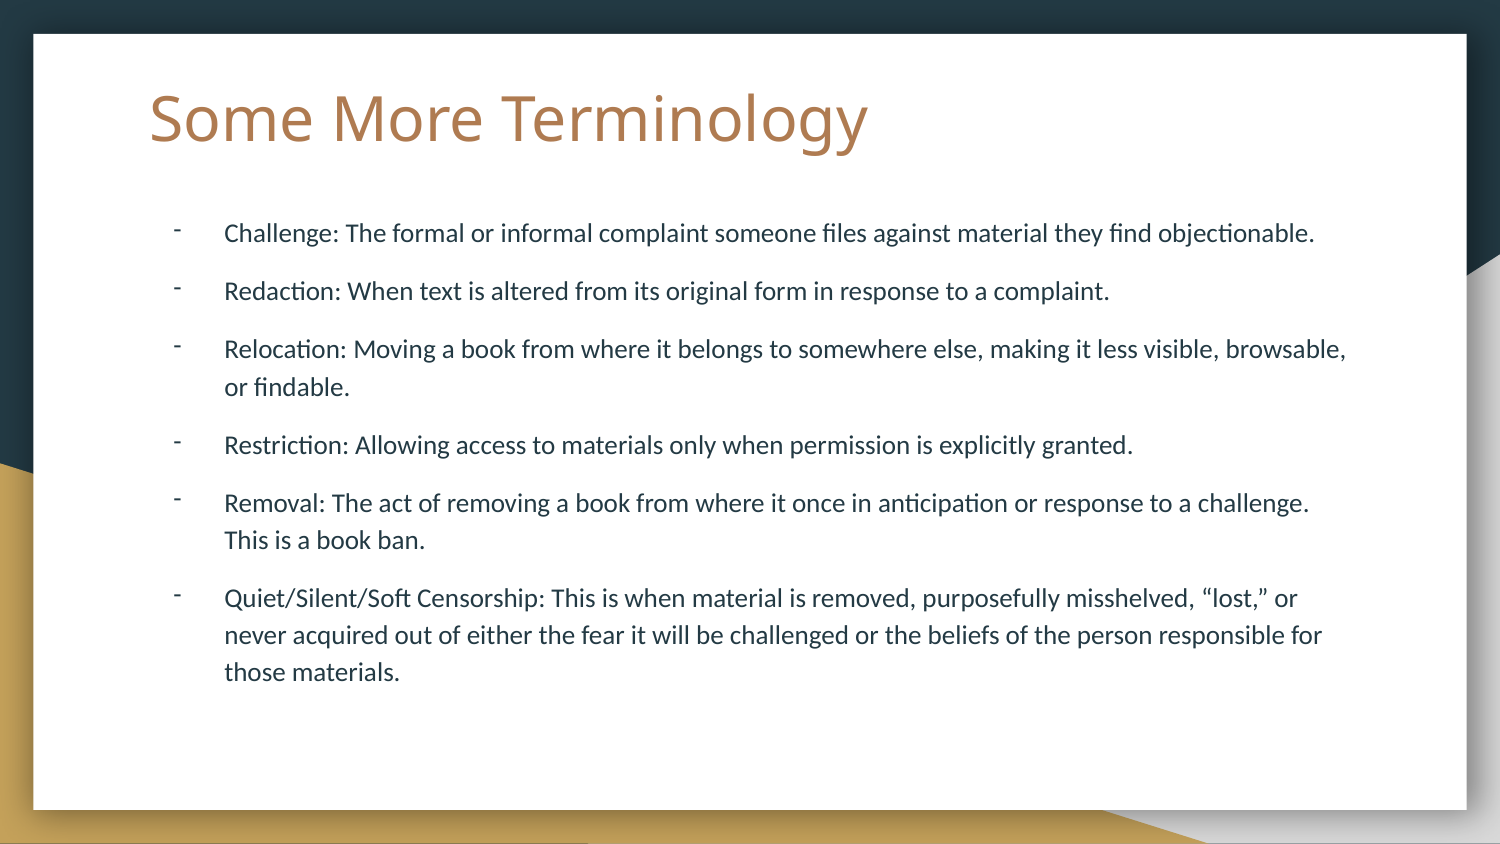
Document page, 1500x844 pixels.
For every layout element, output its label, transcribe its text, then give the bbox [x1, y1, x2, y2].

list Challenge: The formal or informal complaint someone files against material they find objectionable. Redaction: When text is altered from its original form in response to a complaint. Relocation: Moving a book from where it belongs to somewhere else, making it less visible, browsable, or findable. Restriction: Allowing access to materials only when permission is explicitly granted. Removal: The act of removing a book from where it once in anticipation or response to a challenge. This is a book ban. Quiet/Silent/Soft Censorship: This is when material is removed, purposefully misshelved, “lost,” or never acquired out of either the fear it will be challenged or the beliefs of the person responsible for those materials. [134, 195, 1366, 729]
title Some More Terminology [134, 63, 1366, 195]
